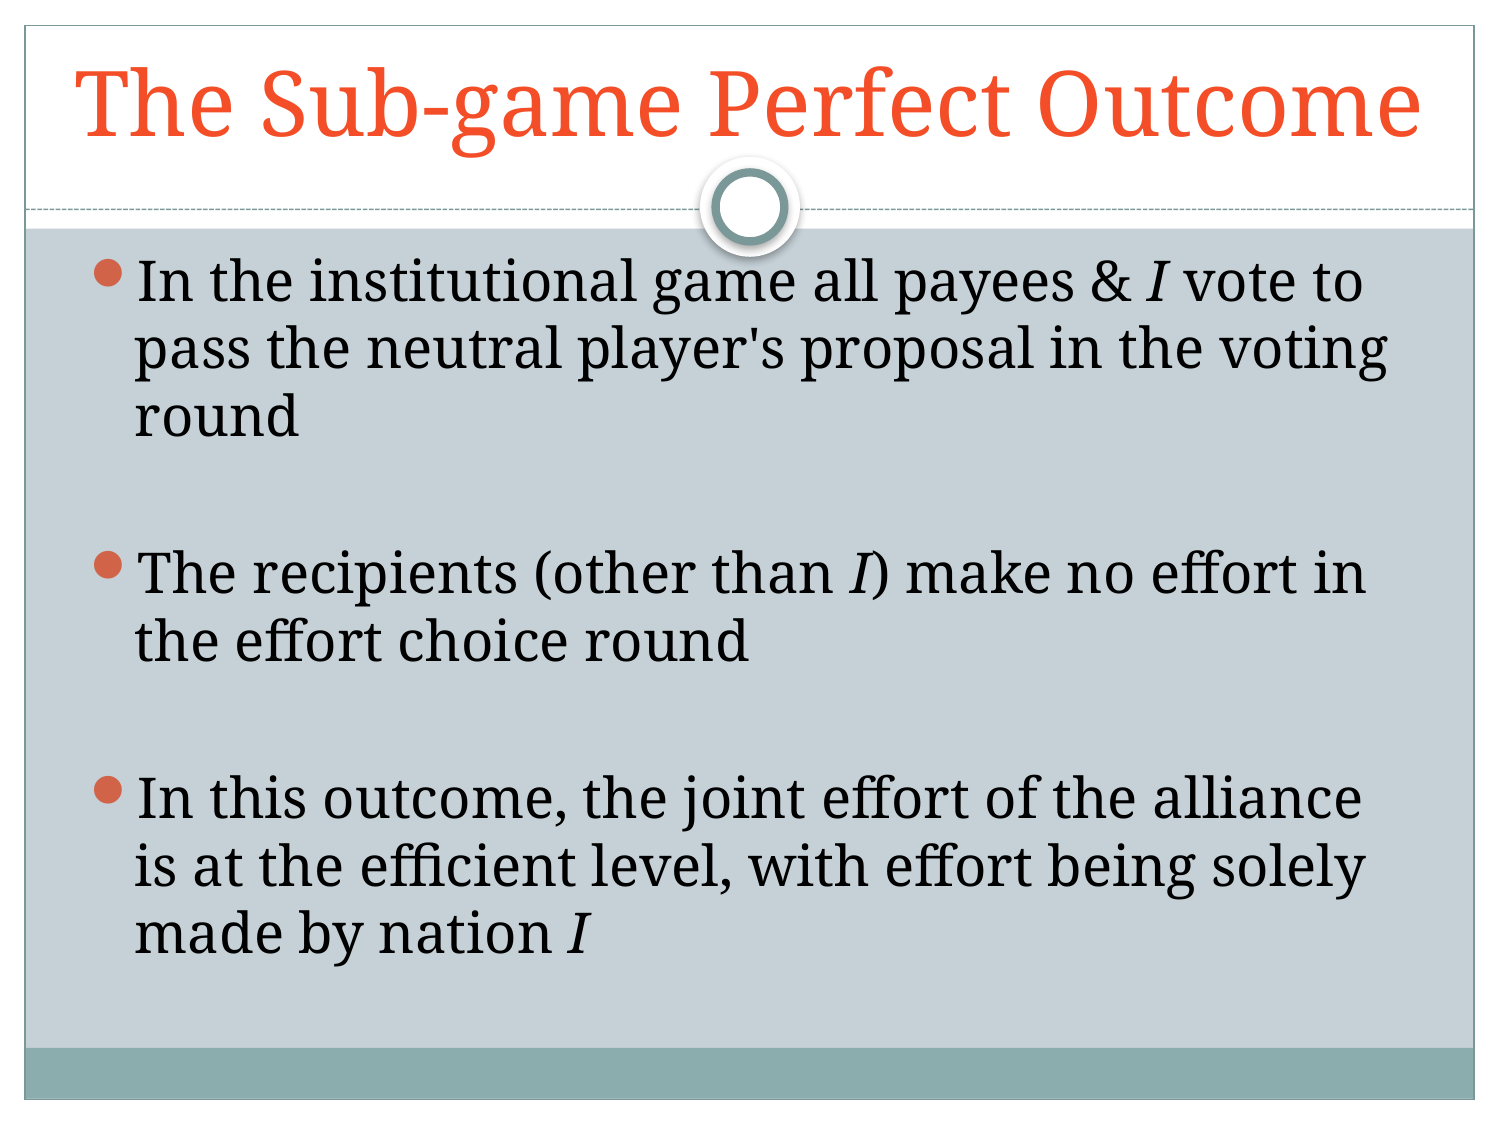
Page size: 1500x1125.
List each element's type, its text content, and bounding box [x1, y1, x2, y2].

title The Sub-game Perfect Outcome [49, 37, 1450, 163]
list In the institutional game all payees & I vote to pass the neutral player's proposal in the voting round The recipients (other than I) make no effort in the effort choice round In this outcome, the joint effort of the alliance is at the efficient level, with effort being solely made by nation I [74, 237, 1426, 1125]
